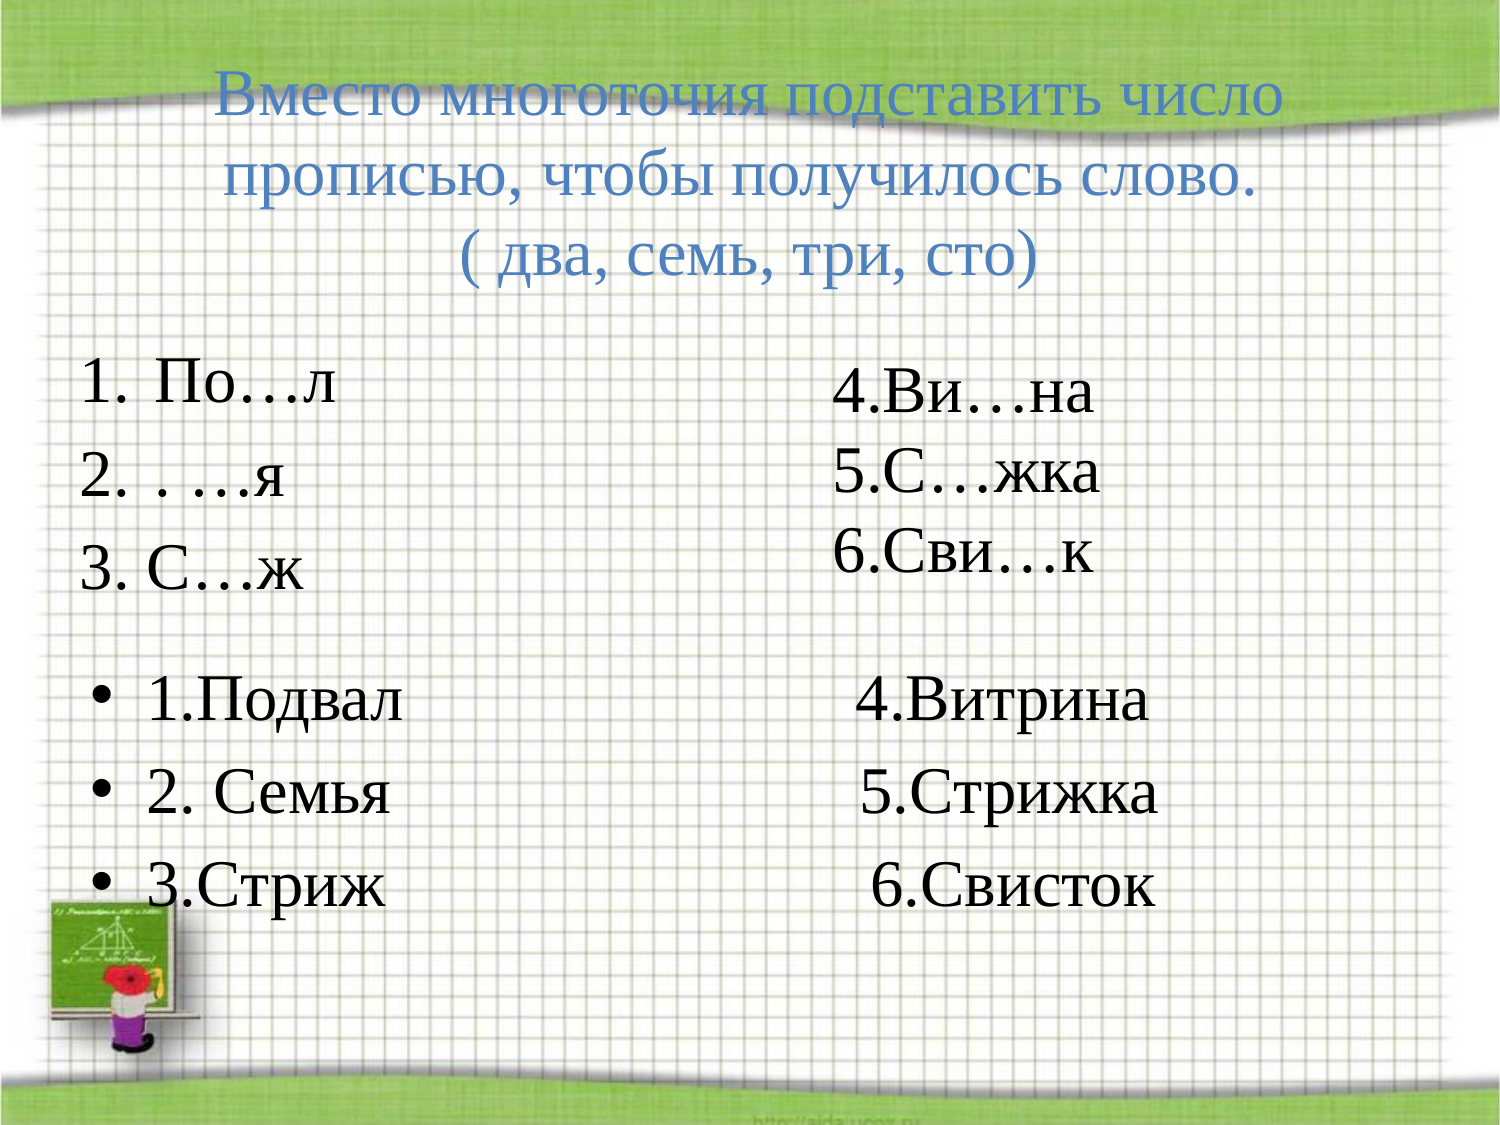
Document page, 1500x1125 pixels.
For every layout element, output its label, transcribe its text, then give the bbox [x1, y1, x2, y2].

list По…л . …я 3. С…ж [64, 255, 728, 614]
title Вместо многоточия подставить число прописью, чтобы получилось слово. ( два, семь, три, сто) [75, 45, 1425, 233]
list [762, 262, 1425, 622]
list 1.Подвал 4.Витрина 2. Семья 5.Стрижка 3.Стриж 6.Свисток [75, 646, 1425, 1005]
text_box 4.Ви…на 5.С…жка 6.Сви…к [667, 278, 1418, 594]
picture [0, 0, 1500, 1125]
